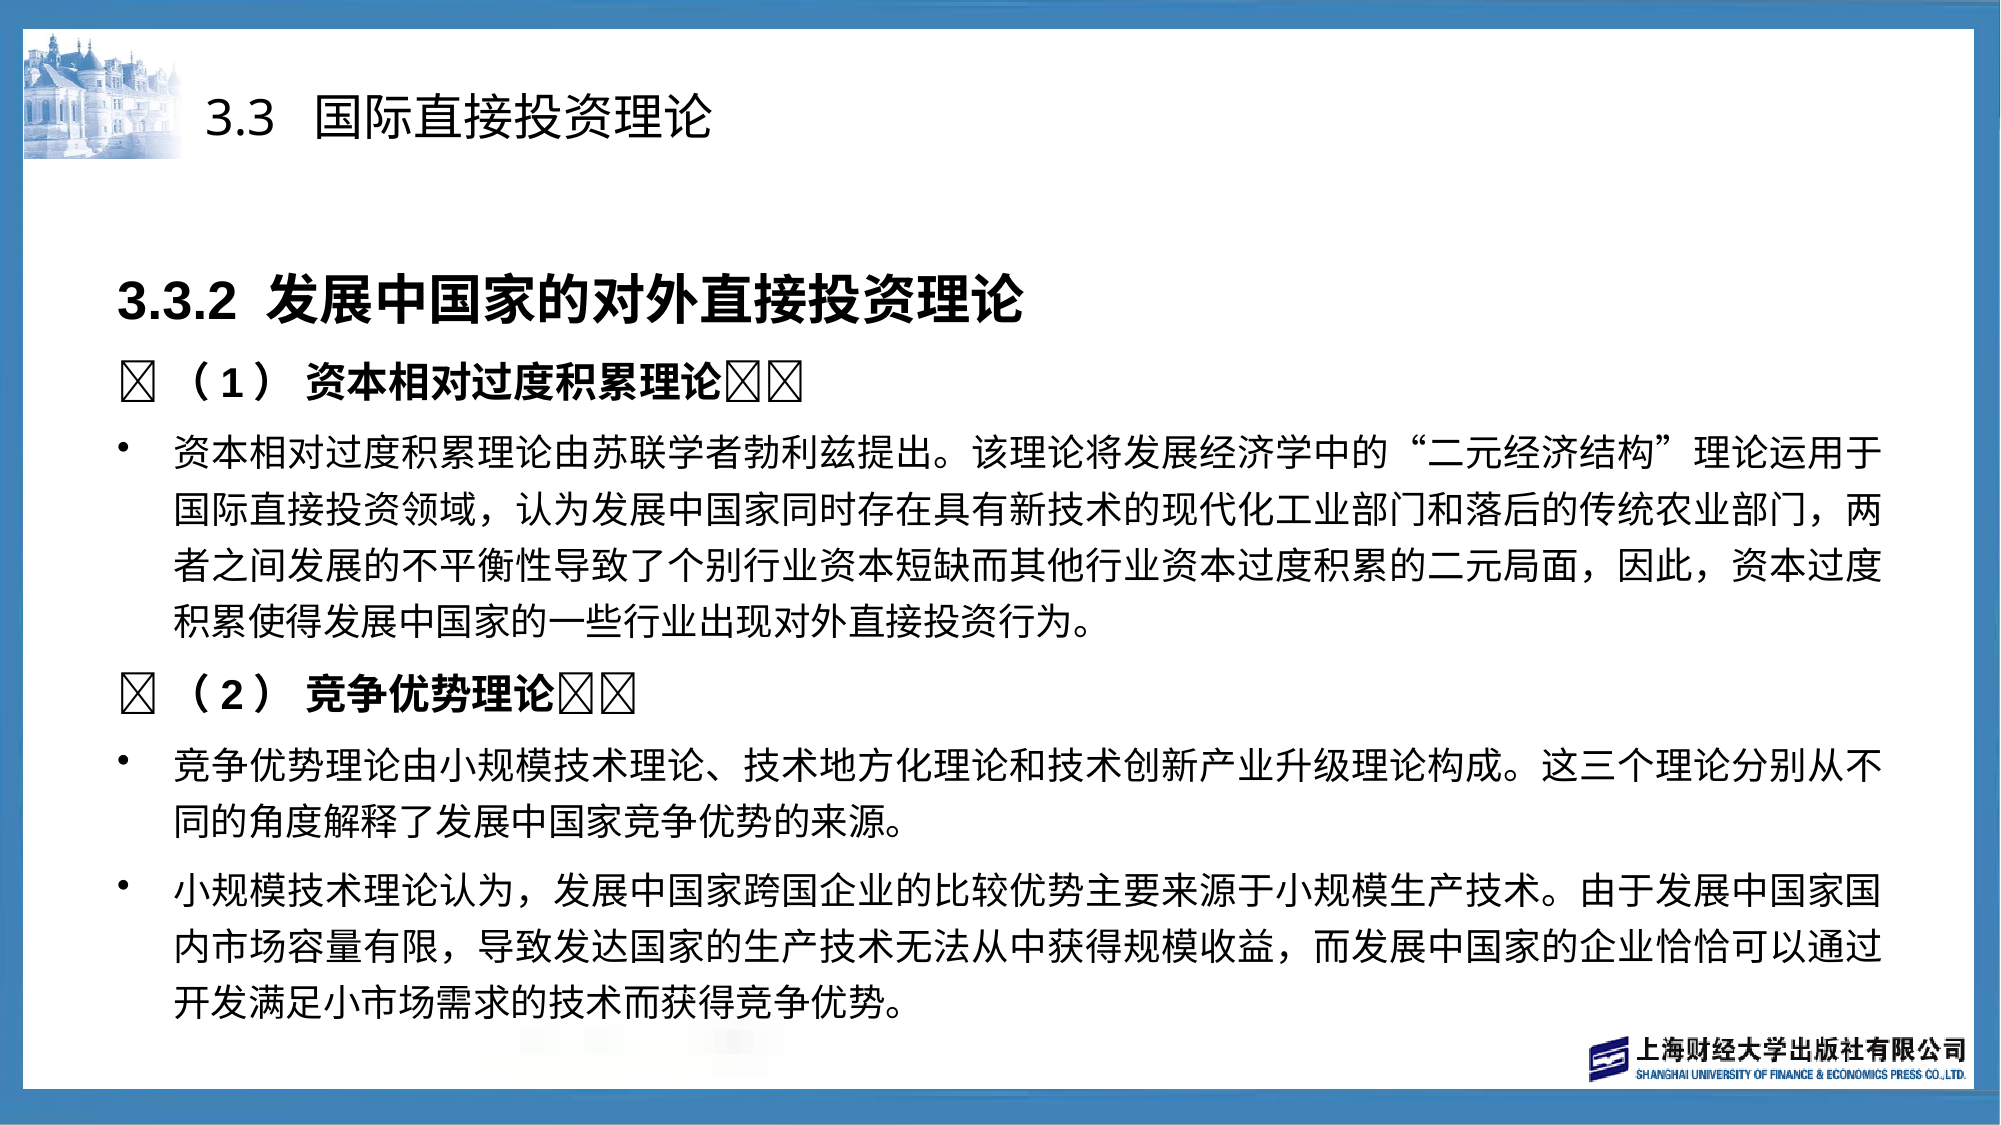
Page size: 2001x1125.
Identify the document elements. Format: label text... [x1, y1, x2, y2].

list 3.3.2 发展中国家的对外直接投资理论 （1） 资本相对过度积累理论 资本相对过度积累理论由苏联学者勃利兹提出。该理论将发展经济学中的“二元经济结构”理论运用于国际直接投资领域，认为发展中国家同时存在具有新技术的现代化工业部门和落后的传统农业部门，两者之间发展的不平衡性导致了个别行业资本短缺而其他行业资本过度积累的二元局面，因此，资本过度积累使得发展中国家的一些行业出现对外直接投资行为。 （2） 竞争优势理论 竞争优势理论由小规模技术理论、技术地方化理论和技术创新产业升级理论构成。这三个理论分别从不同的角度解释了发展中国家竞争优势的来源。 小规模技术理论认为，发展中国家跨国企业的比较优势主要来源于小规模生产技术。由于发展中国家国内市场容量有限，导致发达国家的生产技术无法从中获得规模收益，而发展中国家的企业恰恰可以通过开发满足小市场需求的技术而获得竞争优势。 [102, 241, 1898, 1065]
title 3.3 国际直接投资理论 [190, 64, 1547, 168]
picture [0, 0, 2001, 1125]
